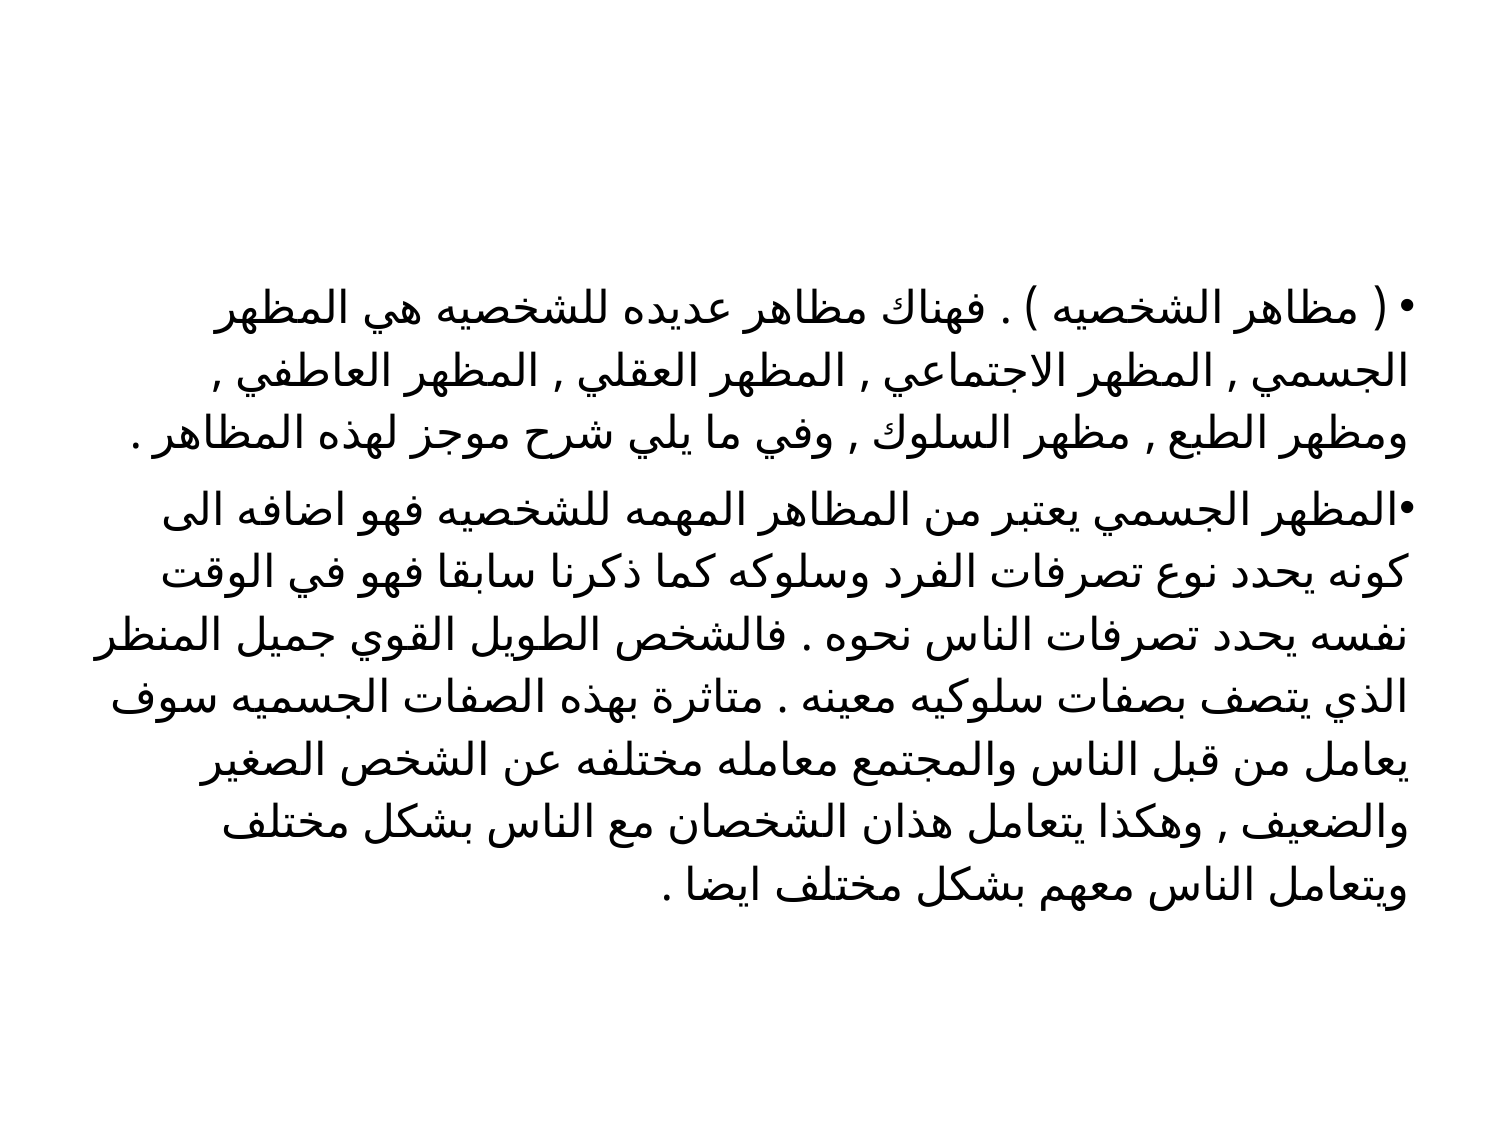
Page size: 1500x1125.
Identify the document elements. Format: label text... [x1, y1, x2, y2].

list ( مظاهر الشخصيه ) . فهناك مظاهر عديده للشخصيه هي المظهر الجسمي , المظهر الاجتماعي , المظهر العقلي , المظهر العاطفي , ومظهر الطبع , مظهر السلوك , وفي ما يلي شرح موجز لهذه المظاهر . المظهر الجسمي يعتبر من المظاهر المهمه للشخصيه فهو اضافه الى كونه يحدد نوع تصرفات الفرد وسلوكه كما ذكرنا سابقا فهو في الوقت نفسه يحدد تصرفات الناس نحوه . فالشخص الطويل القوي جميل المنظر الذي يتصف بصفات سلوكيه معينه . متاثرة بهذه الصفات الجسميه سوف يعامل من قبل الناس والمجتمع معامله مختلفه عن الشخص الصغير والضعيف , وهكذا يتعامل هذان الشخصان مع الناس بشكل مختلف ويتعامل الناس معهم بشكل مختلف ايضا . [75, 262, 1425, 1005]
